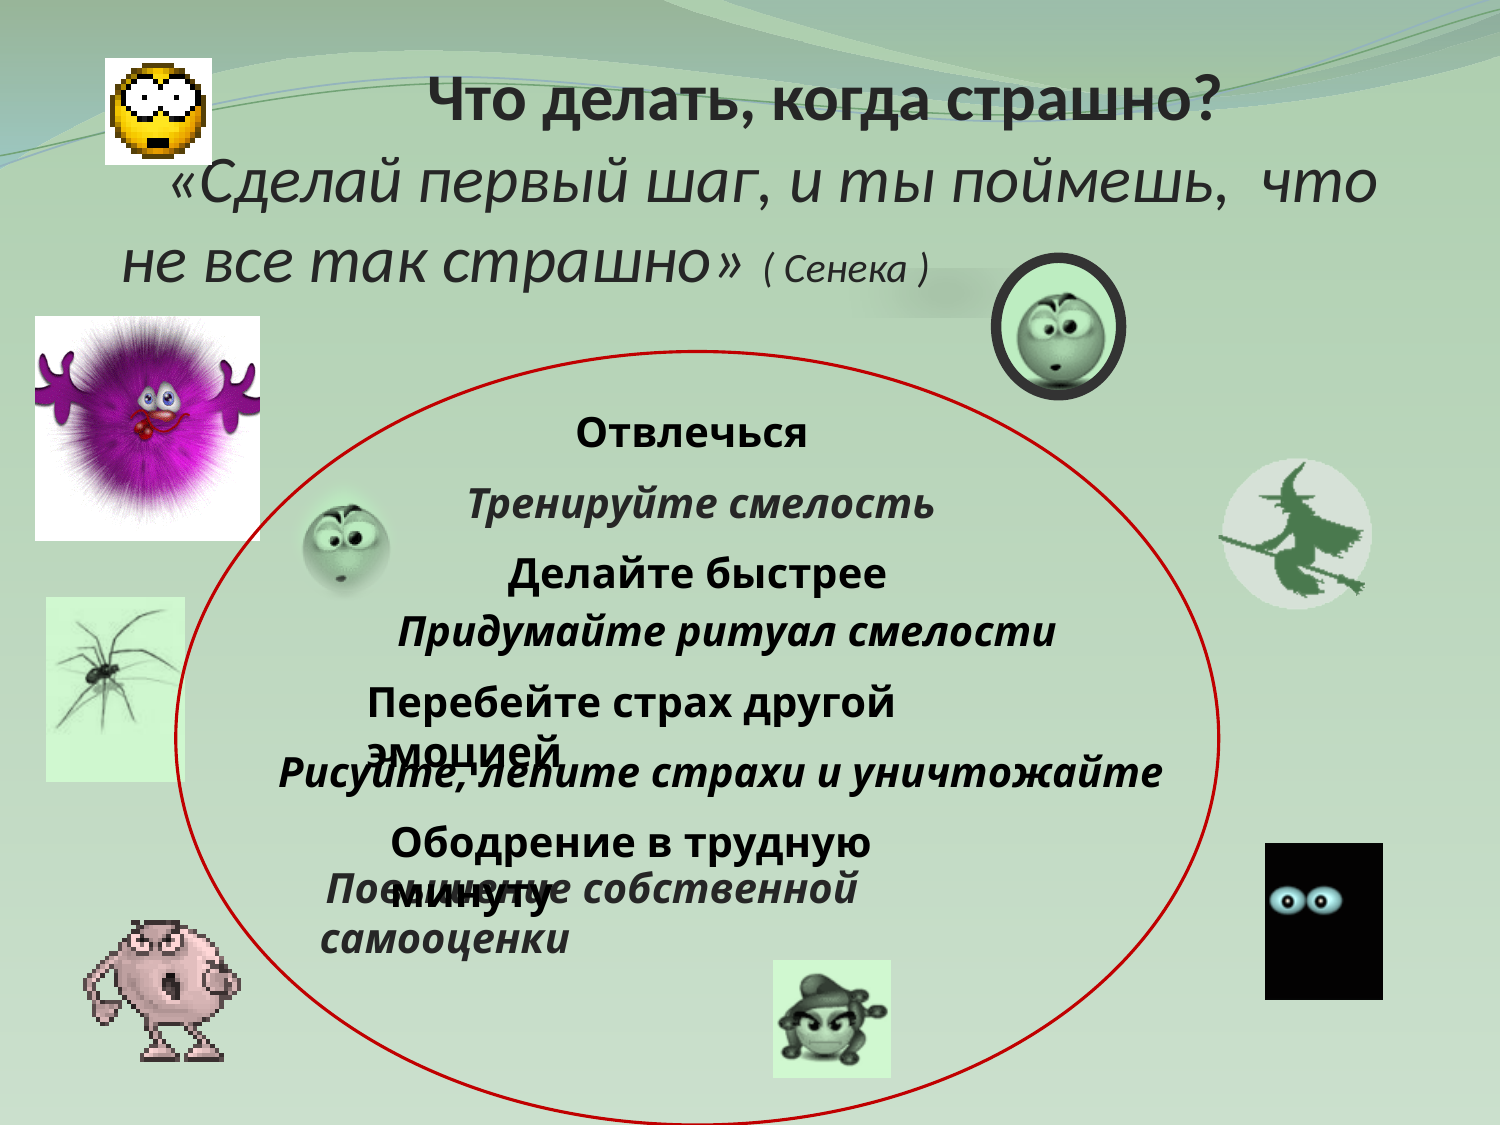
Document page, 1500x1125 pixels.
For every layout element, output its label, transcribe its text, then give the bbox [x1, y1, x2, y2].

picture [280, 468, 407, 607]
picture [772, 960, 891, 1079]
text_box «Сделай первый шаг, и ты поймешь, что не все так страшно» ( Сенека ) [105, 48, 1453, 303]
picture [34, 315, 260, 542]
picture [1147, 456, 1462, 614]
picture [1265, 843, 1384, 1001]
text_box [179, 349, 1221, 1125]
picture [995, 257, 1122, 396]
picture [46, 597, 185, 783]
text_box Что делать, когда страшно? [246, 46, 1289, 142]
picture [69, 890, 269, 1063]
picture [104, 58, 213, 166]
